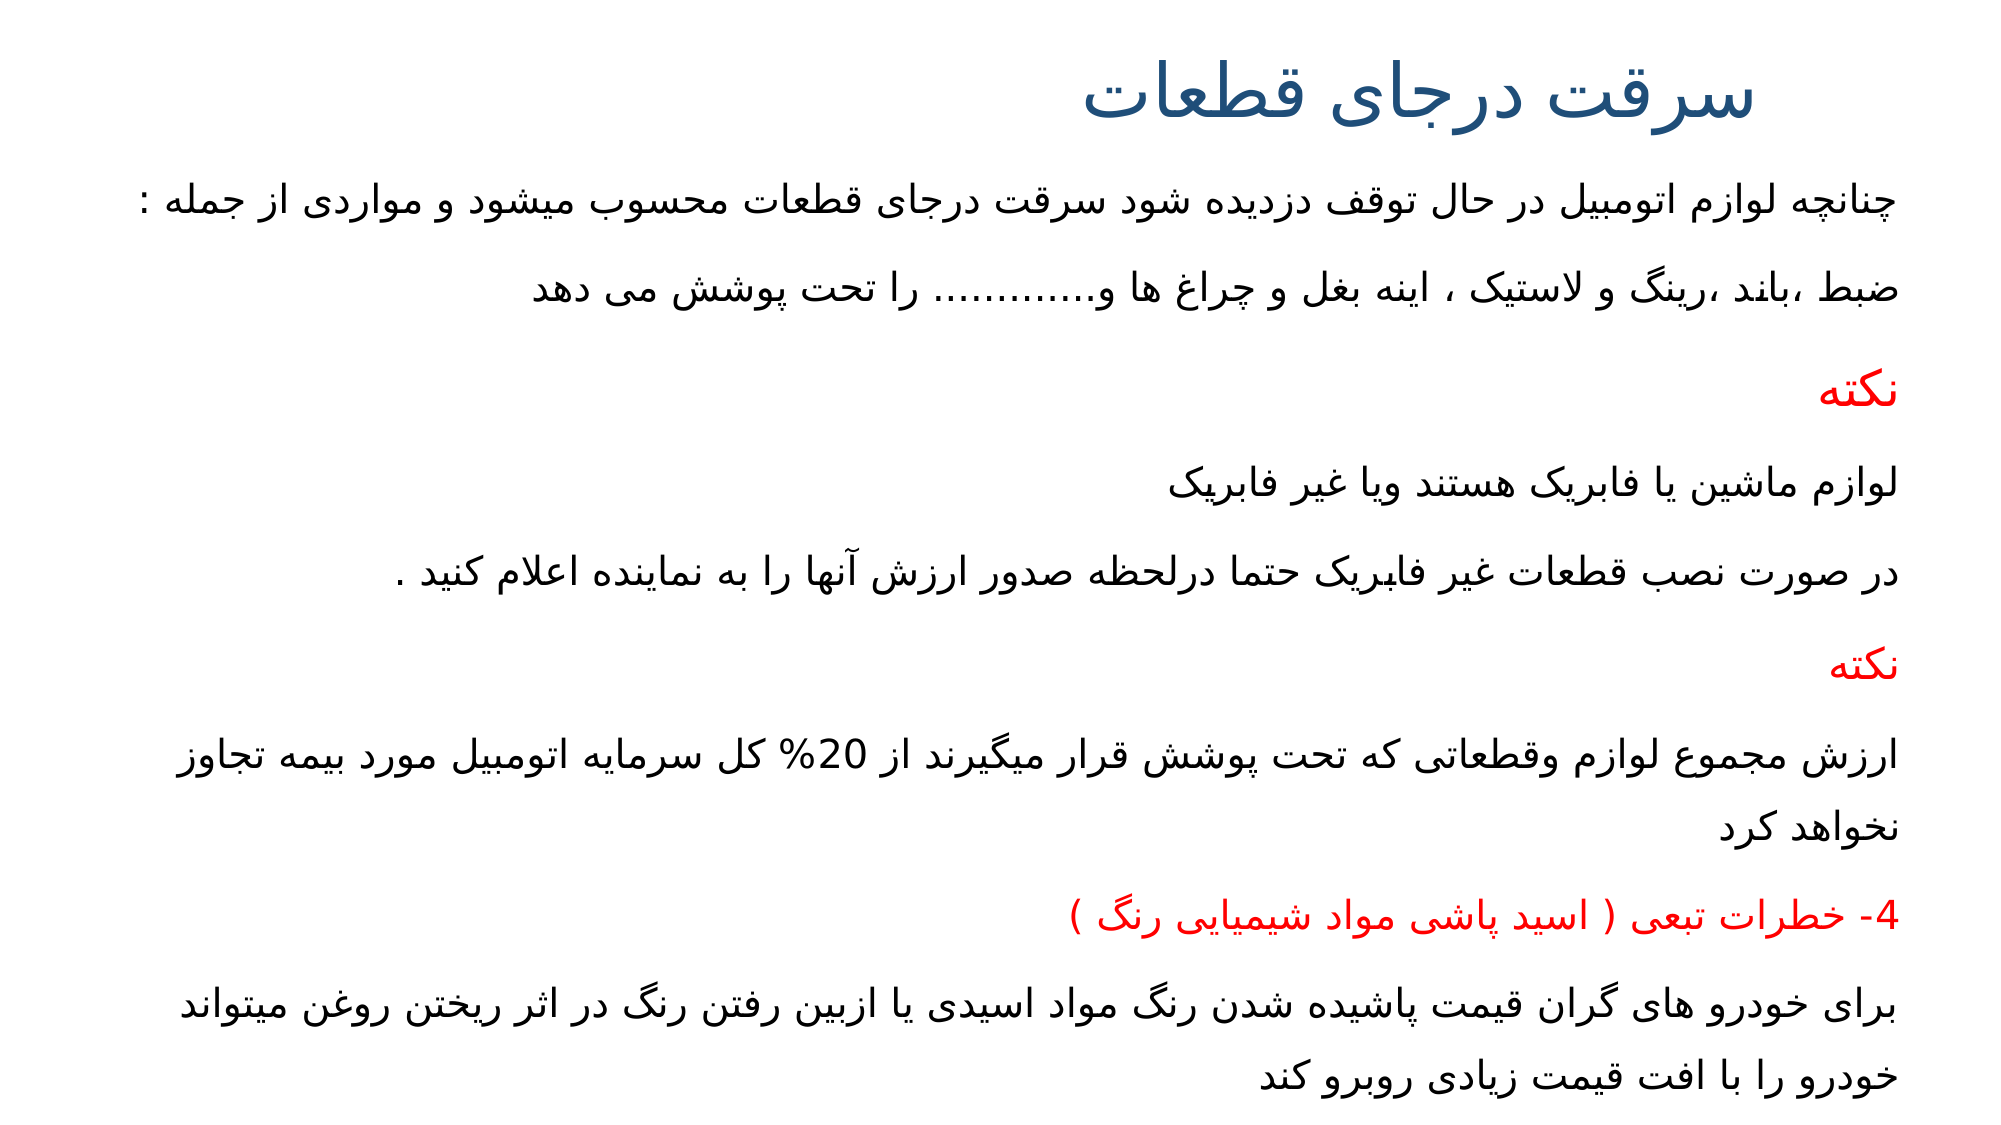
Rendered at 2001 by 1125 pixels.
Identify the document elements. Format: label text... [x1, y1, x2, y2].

title سرقت درجای قطعات [999, 0, 1861, 141]
subtitle چنانچه لوازم اتومبیل در حال توقف دزدیده شود سرقت درجای قطعات محسوب میشود و مواردی از جمله : ضبط ،باند ،رینگ و لاستیک ، اینه بغل و چراغ ها و............. را تحت پوشش می دهد نکته لوازم ماشین یا فابریک هستند ویا غیر فابریک در صورت نصب قطعات غیر فابریک حتما درلحظه صدور ارزش آنها را به نماینده اعلام کنید . نکته ارزش مجموع لوازم وقطعاتی که تحت پوشش قرار میگیرند از 20% کل سرمایه اتومبیل مورد بیمه تجاوز نخواهد کرد 4- خطرات تبعی ( اسید پاشی مواد شیمیایی رنگ ) برای خودرو های گران قیمت پاشیده شدن رنگ مواد اسیدی یا ازبین رفتن رنگ در اثر ریختن روغن میتواند خودرو را با افت قیمت زیادی روبرو کند [57, 141, 1916, 1125]
